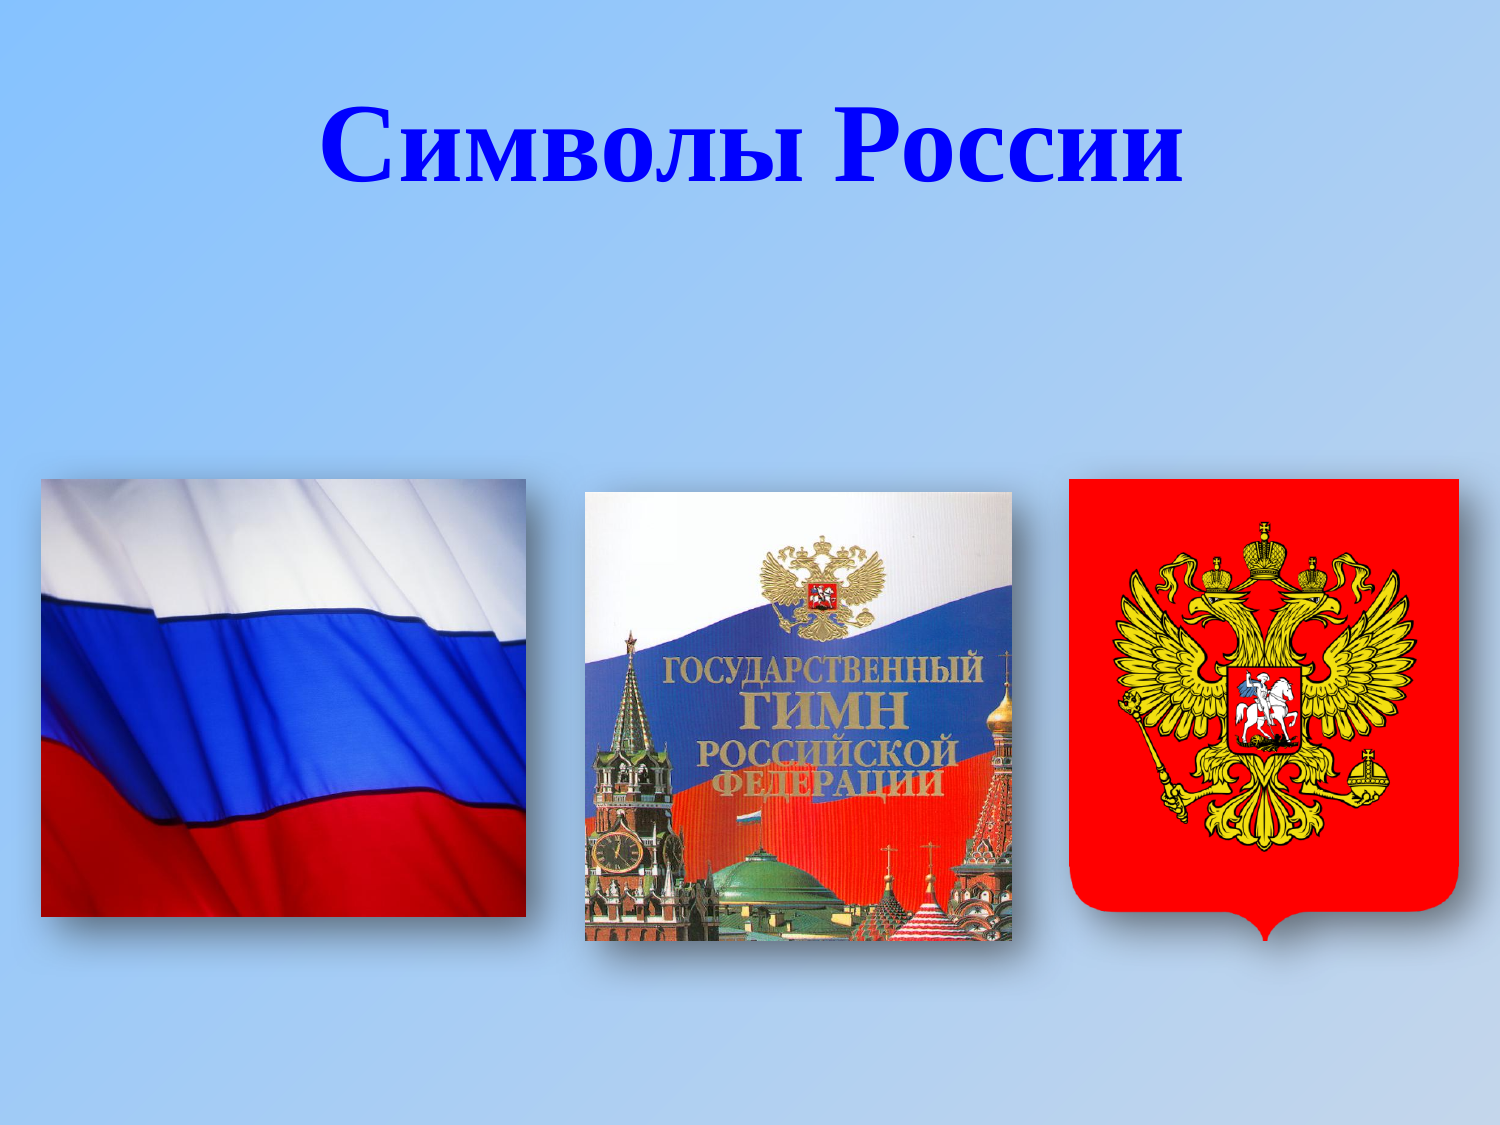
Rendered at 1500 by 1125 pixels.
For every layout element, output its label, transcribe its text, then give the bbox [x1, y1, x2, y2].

picture [585, 491, 1012, 942]
picture [40, 479, 526, 917]
picture [1068, 479, 1460, 941]
title Символы России [76, 42, 1428, 231]
